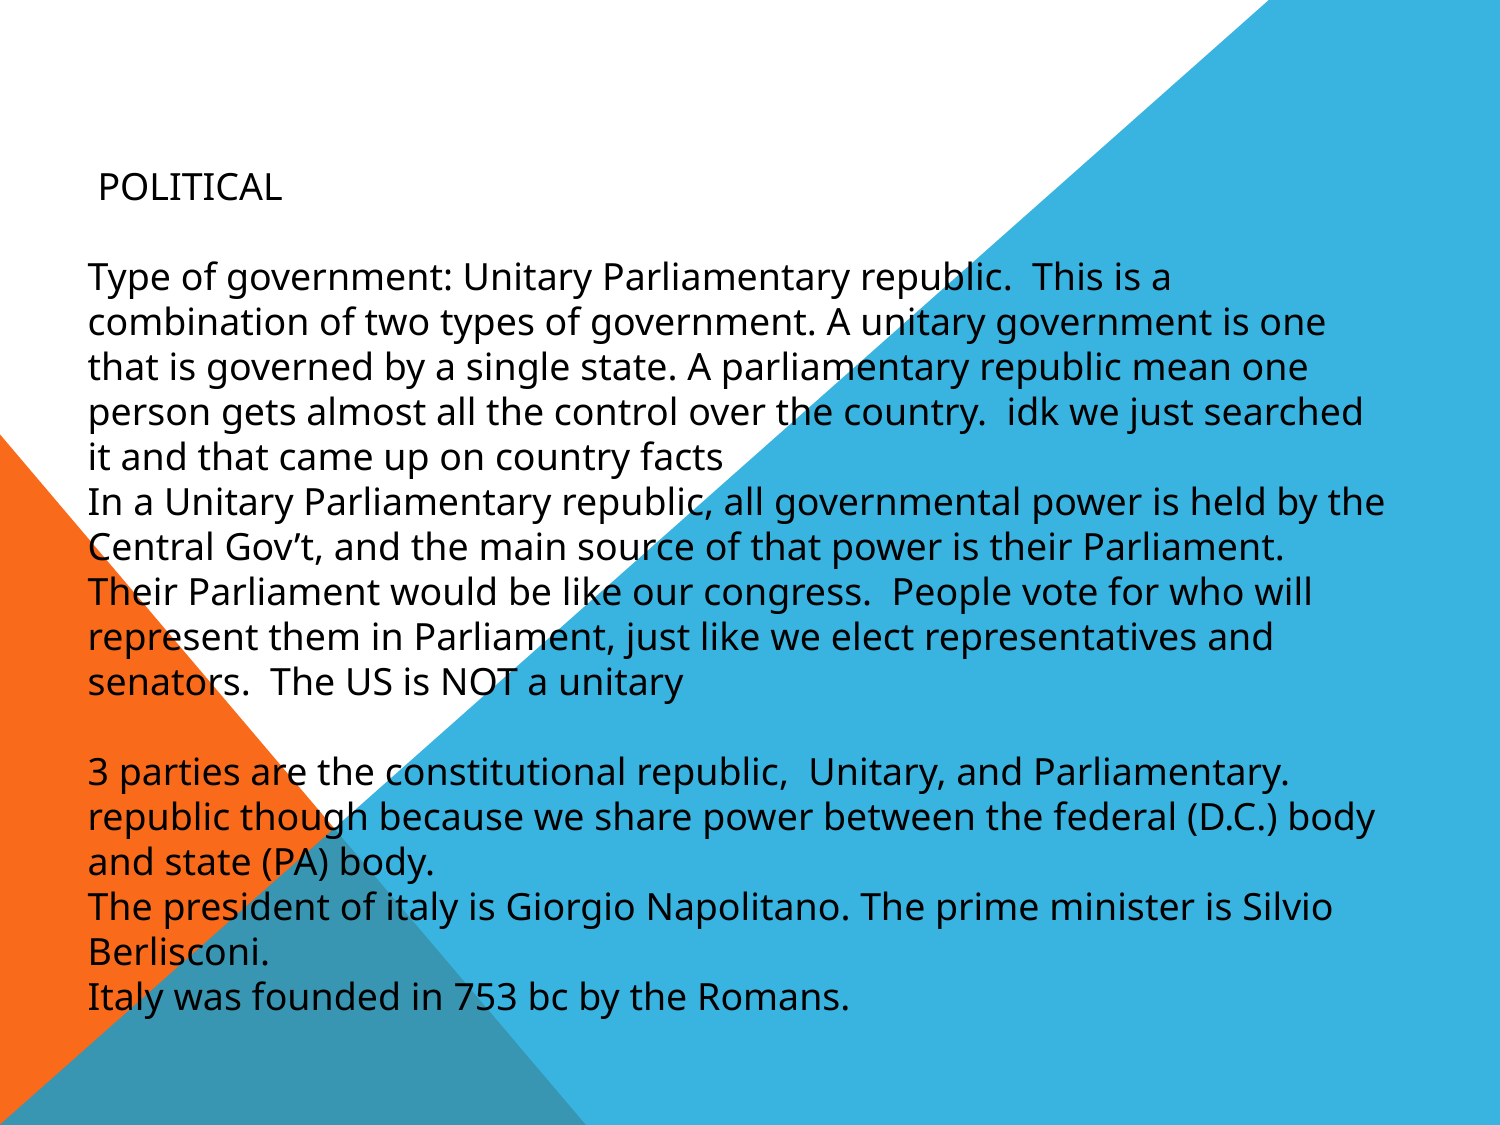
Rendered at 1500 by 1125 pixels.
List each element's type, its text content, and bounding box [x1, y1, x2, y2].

text_box POLITICAL Type of government: Unitary Parliamentary republic. This is a combination of two types of government. A unitary government is one that is governed by a single state. A parliamentary republic mean one person gets almost all the control over the country. idk we just searched it and that came up on country facts In a Unitary Parliamentary republic, all governmental power is held by the Central Gov’t, and the main source of that power is their Parliament. Their Parliament would be like our congress. People vote for who will represent them in Parliament, just like we elect representatives and senators. The US is NOT a unitary 3 parties are the constitutional republic, Unitary, and Parliamentary. republic though because we share power between the federal (D.C.) body and state (PA) body. The president of italy is Giorgio Napolitano. The prime minister is Silvio Berlisconi. Italy was founded in 753 bc by the Romans. [72, 155, 1407, 1070]
